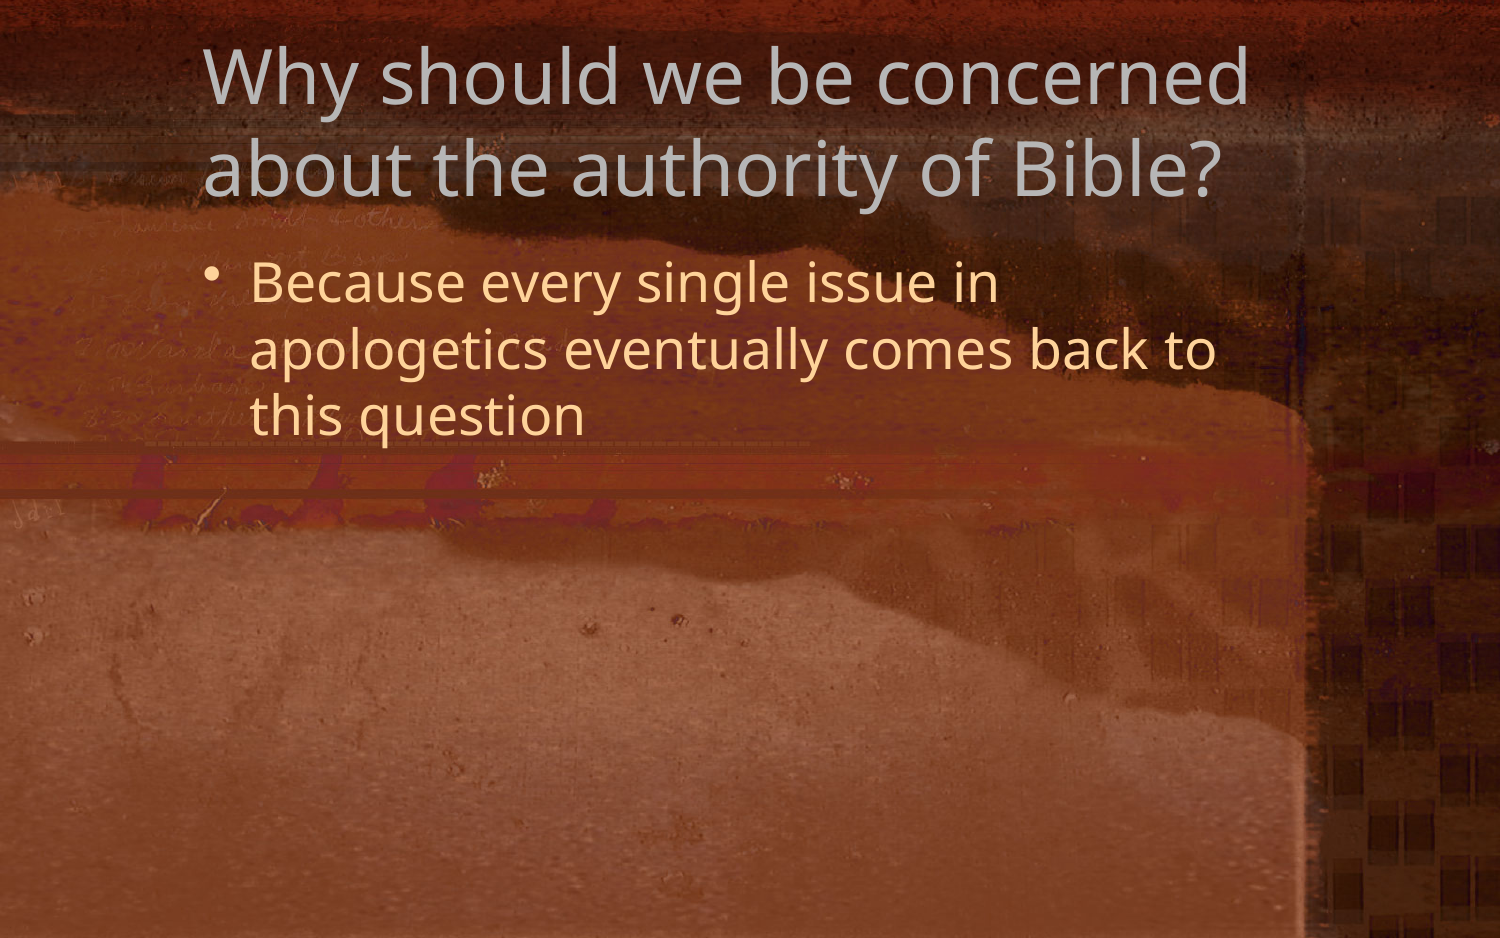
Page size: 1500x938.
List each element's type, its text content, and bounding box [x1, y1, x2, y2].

picture [0, 0, 1500, 938]
list Because every single issue in apologetics eventually comes back to this question [187, 239, 1313, 838]
title Why should we be concerned about the authority of Bible? [187, 0, 1313, 239]
